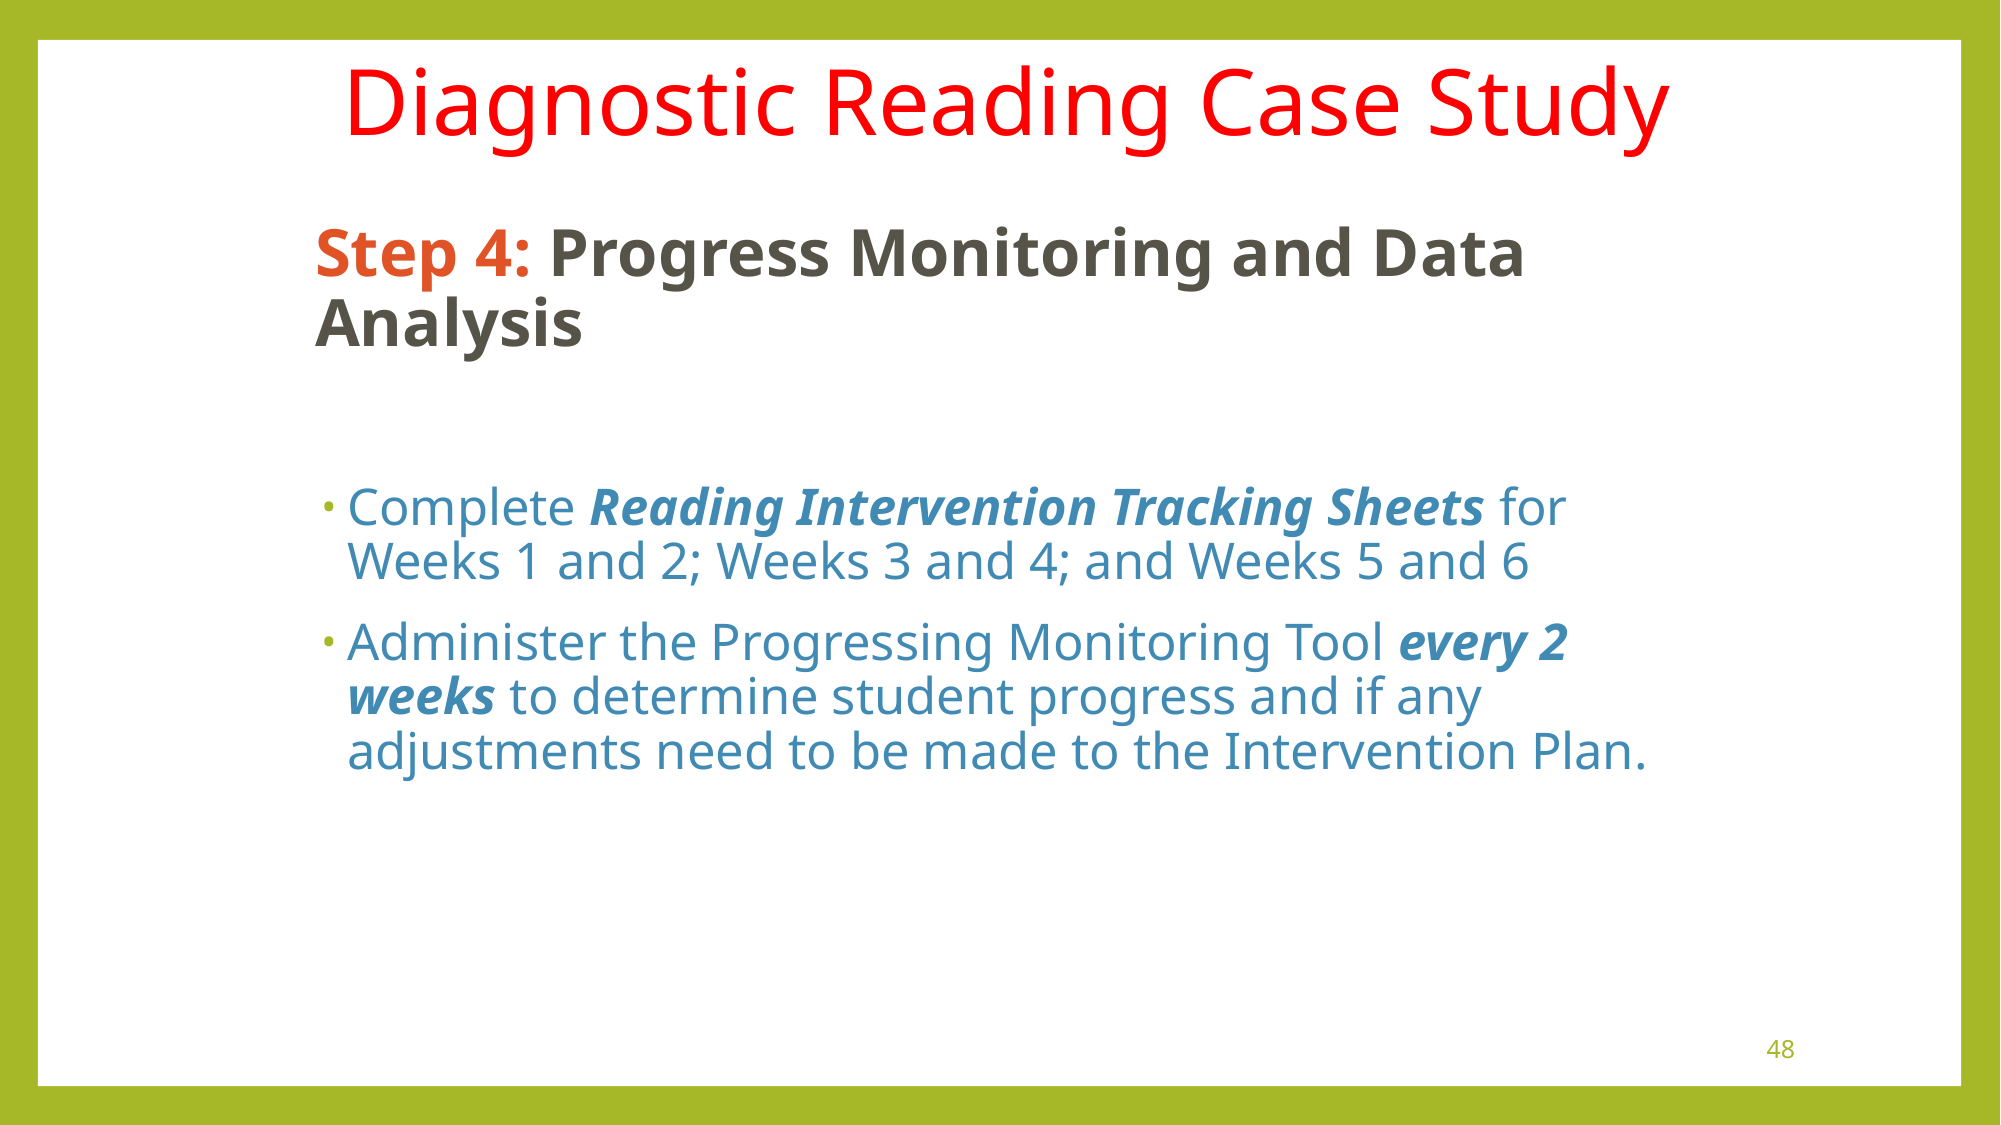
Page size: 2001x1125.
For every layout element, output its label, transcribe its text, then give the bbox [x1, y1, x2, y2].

slide_number 48 [1530, 1020, 1811, 1081]
title Diagnostic Reading Case Study [324, 17, 1713, 193]
list Step 4: Progress Monitoring and Data Analysis Complete Reading Intervention Tracking Sheets for Weeks 1 and 2; Weeks 3 and 4; and Weeks 5 and 6 Administer the Progressing Monitoring Tool every 2 weeks to determine student progress and if any adjustments need to be made to the Intervention Plan. [300, 212, 1688, 1088]
